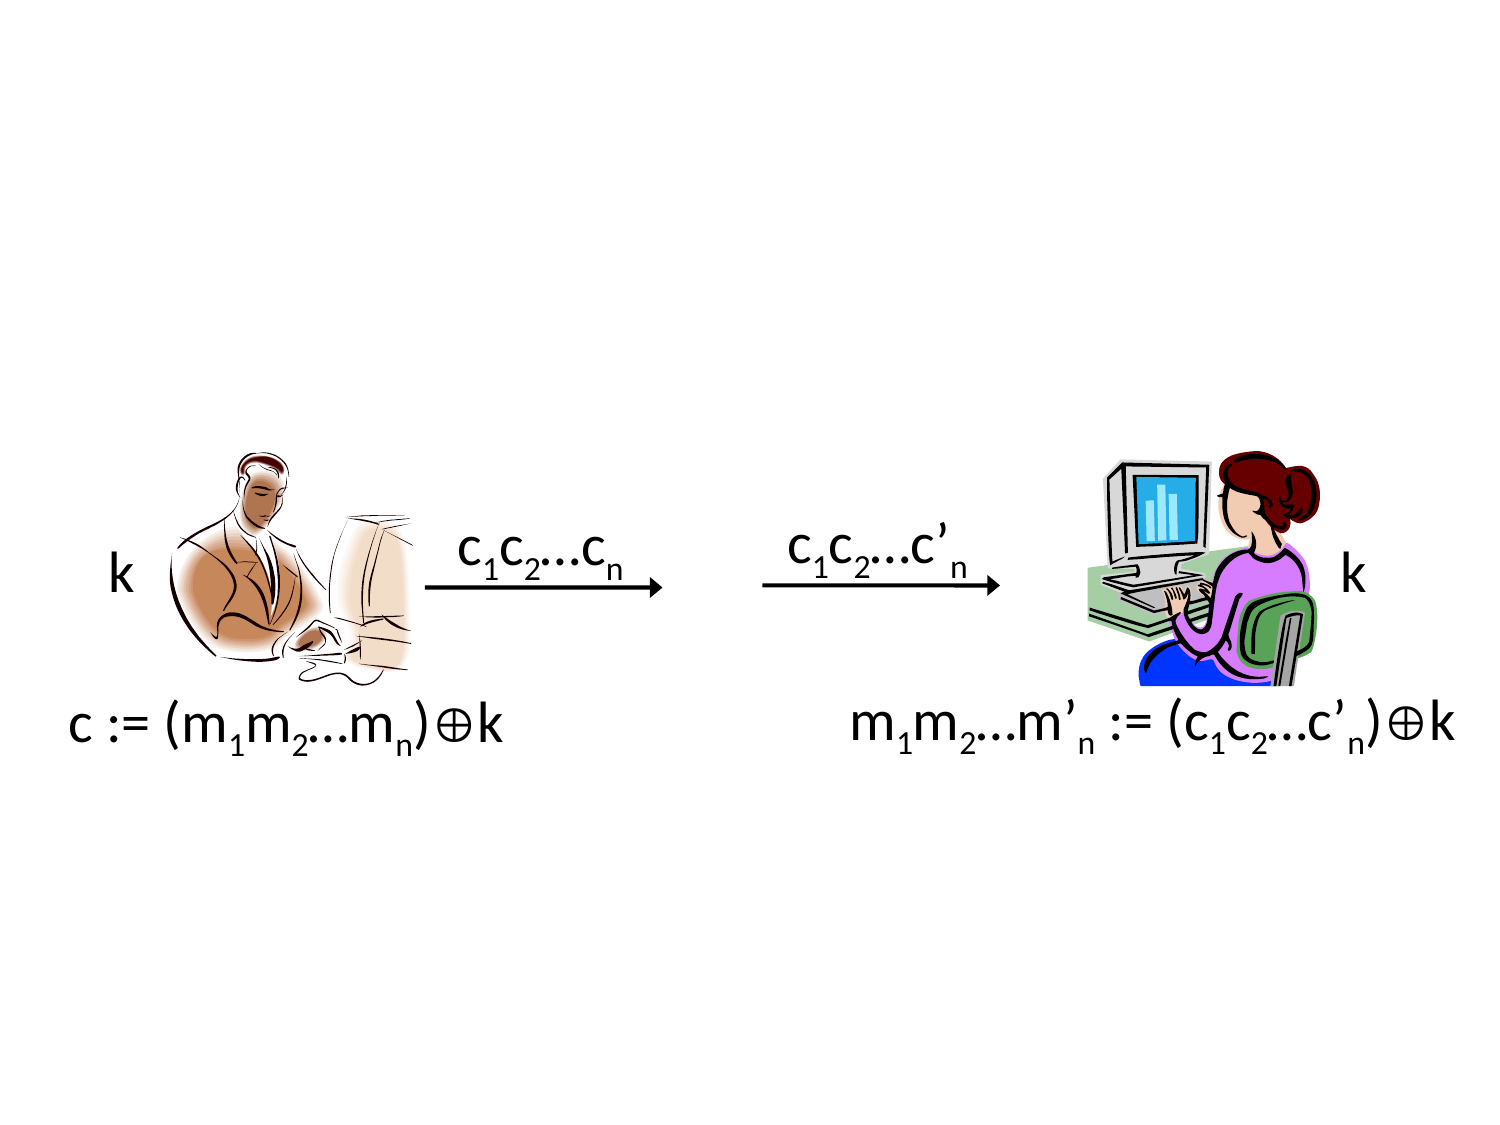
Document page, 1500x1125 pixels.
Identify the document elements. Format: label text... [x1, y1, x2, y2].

text_box c1c2…cn [442, 500, 639, 595]
picture [162, 450, 414, 689]
text_box [983, 575, 1000, 596]
picture [1087, 450, 1321, 689]
text_box m1m2…m’n := (c1c2…c’n)k [834, 674, 1471, 769]
text_box c := (m1m2…mn)k [53, 676, 519, 772]
text_box [639, 577, 663, 598]
text_box c1c2…c’n [772, 497, 983, 593]
text_box k [93, 526, 150, 612]
text_box k [1325, 526, 1382, 612]
